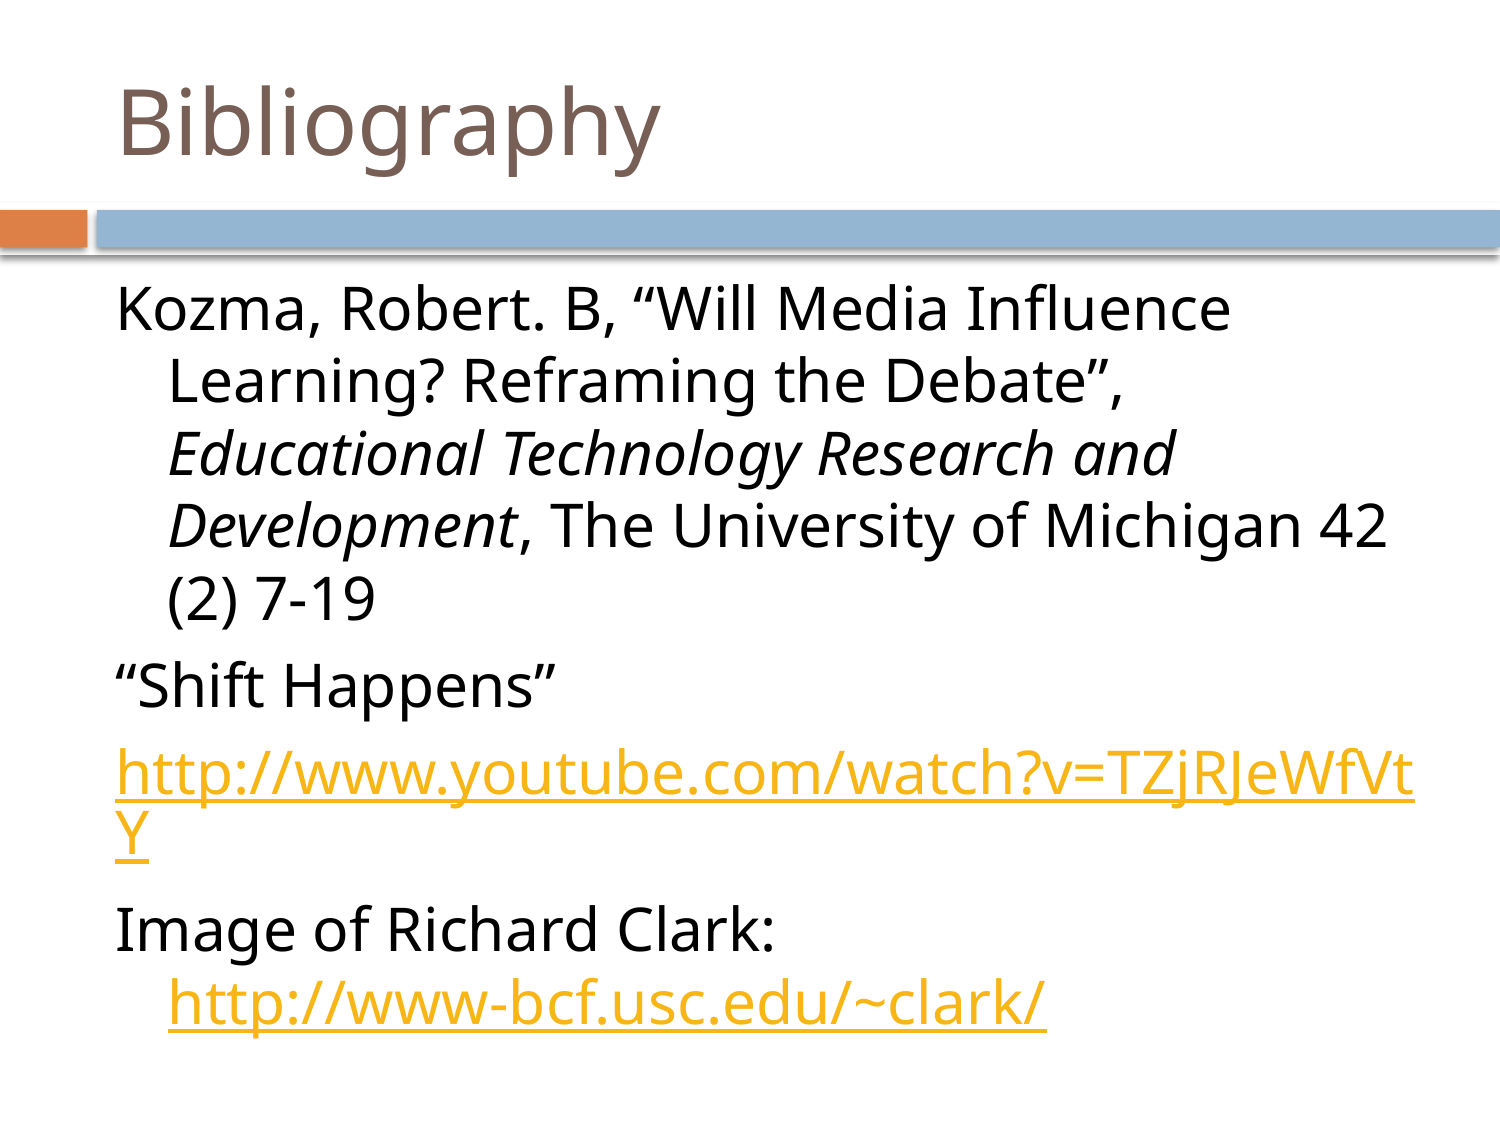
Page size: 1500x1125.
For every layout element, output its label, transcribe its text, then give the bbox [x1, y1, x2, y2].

list Kozma, Robert. B, “Will Media Influence Learning? Reframing the Debate”, Educational Technology Research and Development, The University of Michigan 42 (2) 7-19 “Shift Happens” http://www.youtube.com/watch?v=TZjRJeWfVtY Image of Richard Clark: http://www-bcf.usc.edu/~clark/ [100, 262, 1438, 1000]
title Bibliography [100, 37, 1438, 200]
